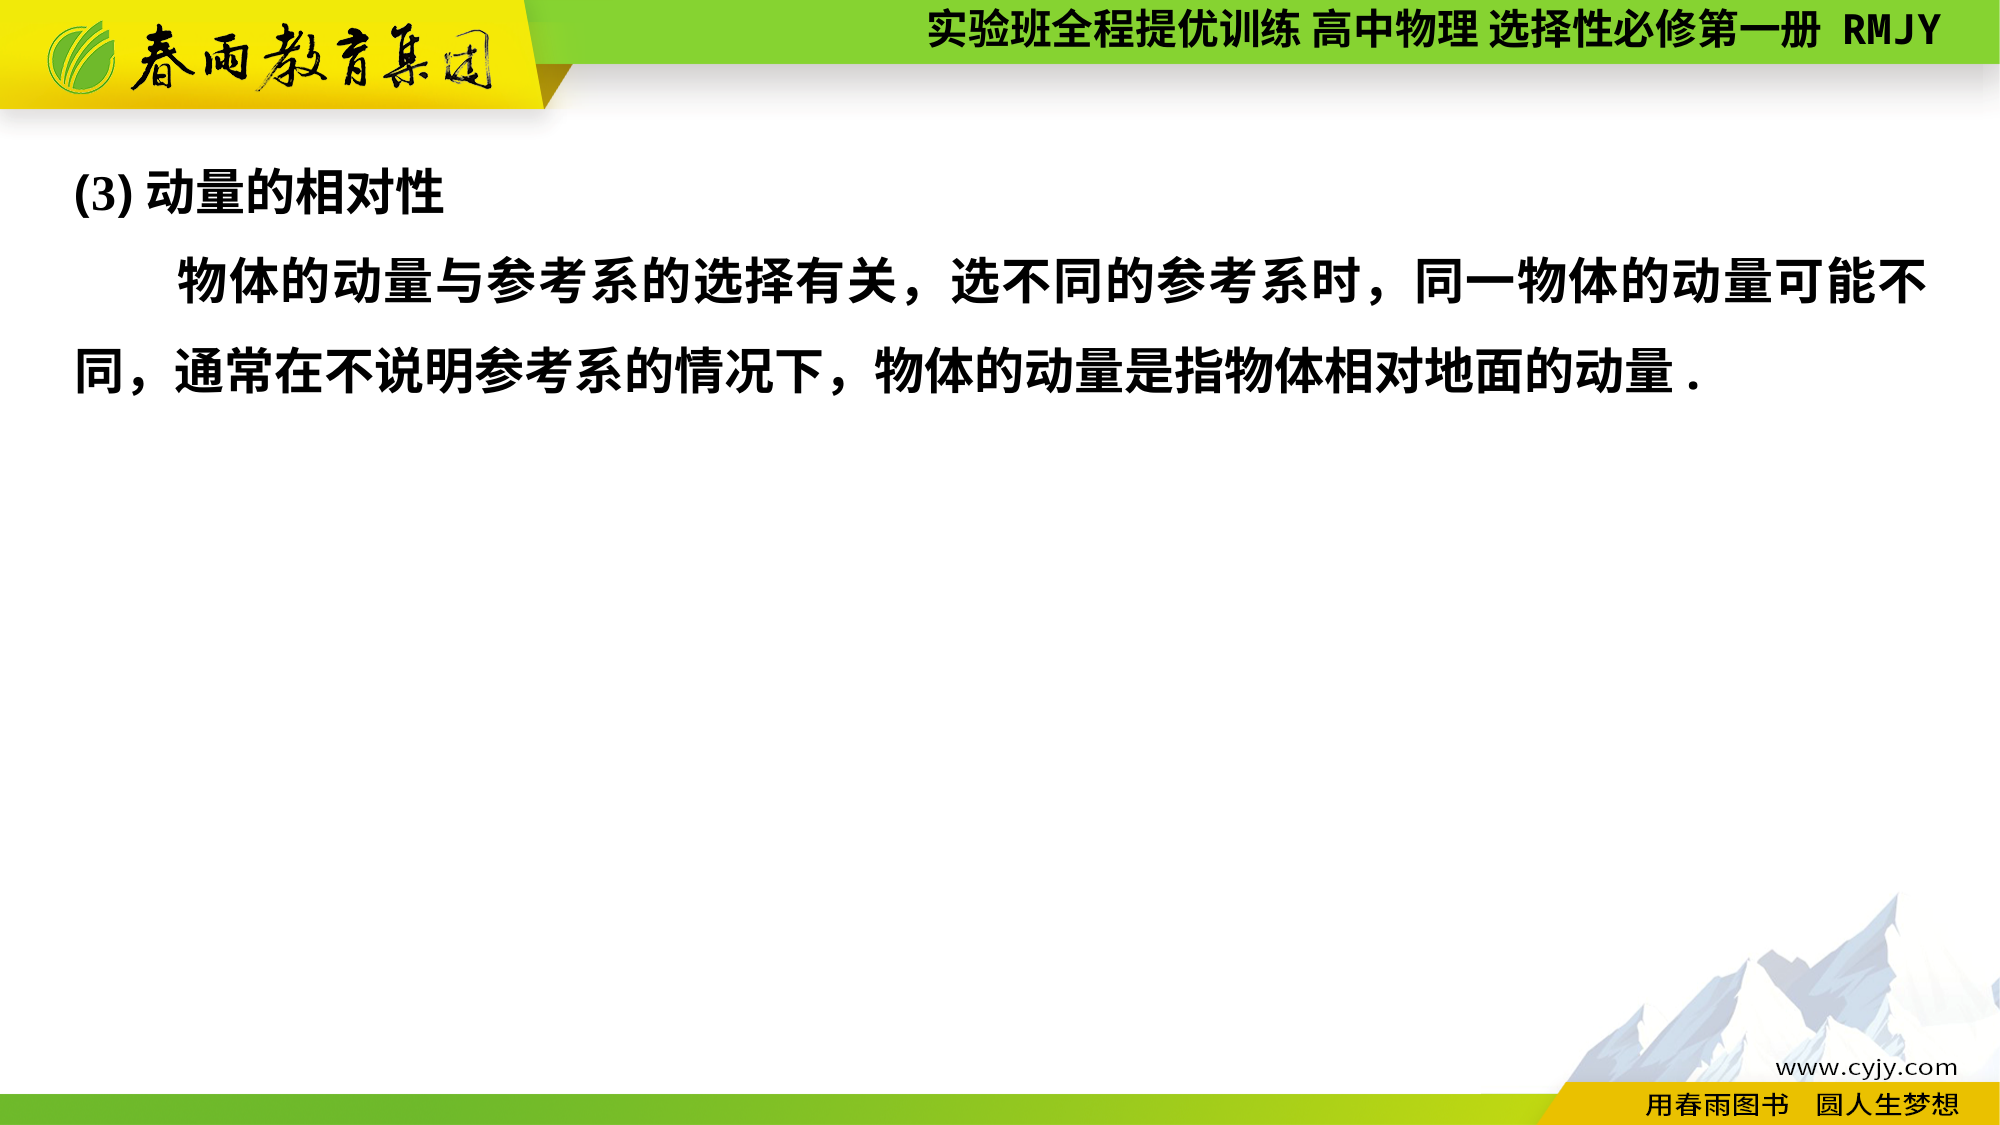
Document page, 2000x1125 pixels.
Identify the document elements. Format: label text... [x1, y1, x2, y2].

list (3)动量的相对性 物体的动量与参考系的选择有关，选不同的参考系时，同一物体的动量可能不同，通常在不说明参考系的情况下，物体的动量是指物体相对地面的动量. [59, 122, 1944, 411]
picture [0, 0, 2000, 1125]
